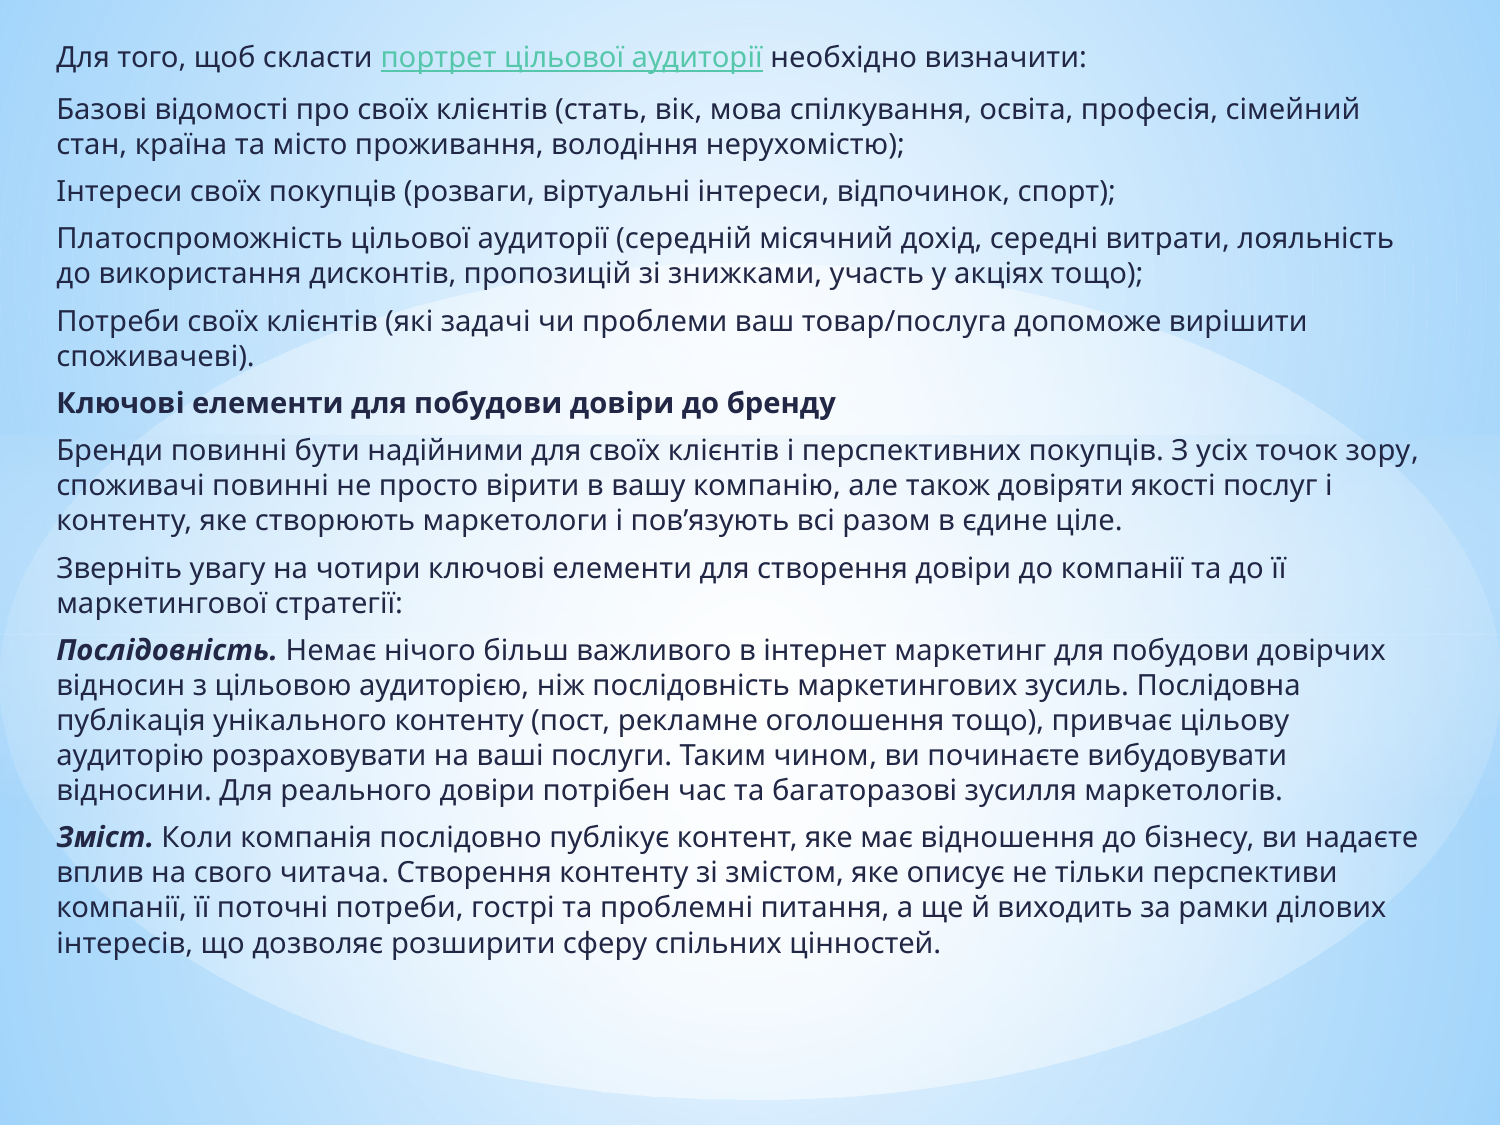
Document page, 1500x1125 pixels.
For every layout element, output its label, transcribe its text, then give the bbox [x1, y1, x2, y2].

subtitle Для того, щоб скласти портрет цільової аудиторії необхідно визначити: Базові відомості про своїх клієнтів (стать, вік, мова спілкування, освіта, професія, сімейний стан, країна та місто проживання, володіння нерухомістю); Інтереси своїх покупців (розваги, віртуальні інтереси, відпочинок, спорт); Платоспроможність цільової аудиторії (середній місячний дохід, середні витрати, лояльність до використання дисконтів, пропозицій зі знижками, участь у акціях тощо); Потреби своїх клієнтів (які задачі чи проблеми ваш товар/послуга допоможе вирішити споживачеві). Ключові елементи для побудови довіри до бренду Бренди повинні бути надійними для своїх клієнтів і перспективних покупців. З усіх точок зору, споживачі повинні не просто вірити в вашу компанію, але також довіряти якості послуг і контенту, яке створюють маркетологи і пов’язують всі разом в єдине ціле. Зверніть увагу на чотири ключові елементи для створення довіри до компанії та до її маркетингової стратегії: Послідовність. Немає нічого більш важливого в інтернет маркетинг для побудови довірчих відносин з цільовою аудиторією, ніж послідовність маркетингових зусиль. Послідовна публікація унікального контенту (пост, рекламне оголошення тощо), привчає цільову аудиторію розраховувати на ваші послуги. Таким чином, ви починаєте вибудовувати відносини. Для реального довіри потрібен час та багаторазові зусилля маркетологів. Зміст. Коли компанія послідовно публікує контент, яке має відношення до бізнесу, ви надаєте вплив на свого читача. Створення контенту зі змістом, яке описує не тільки перспективи компанії, її поточні потреби, гострі та проблемні питання, а ще й виходить за рамки ділових інтересів, що дозволяє розширити сферу спільних цінностей. [41, 30, 1447, 1083]
